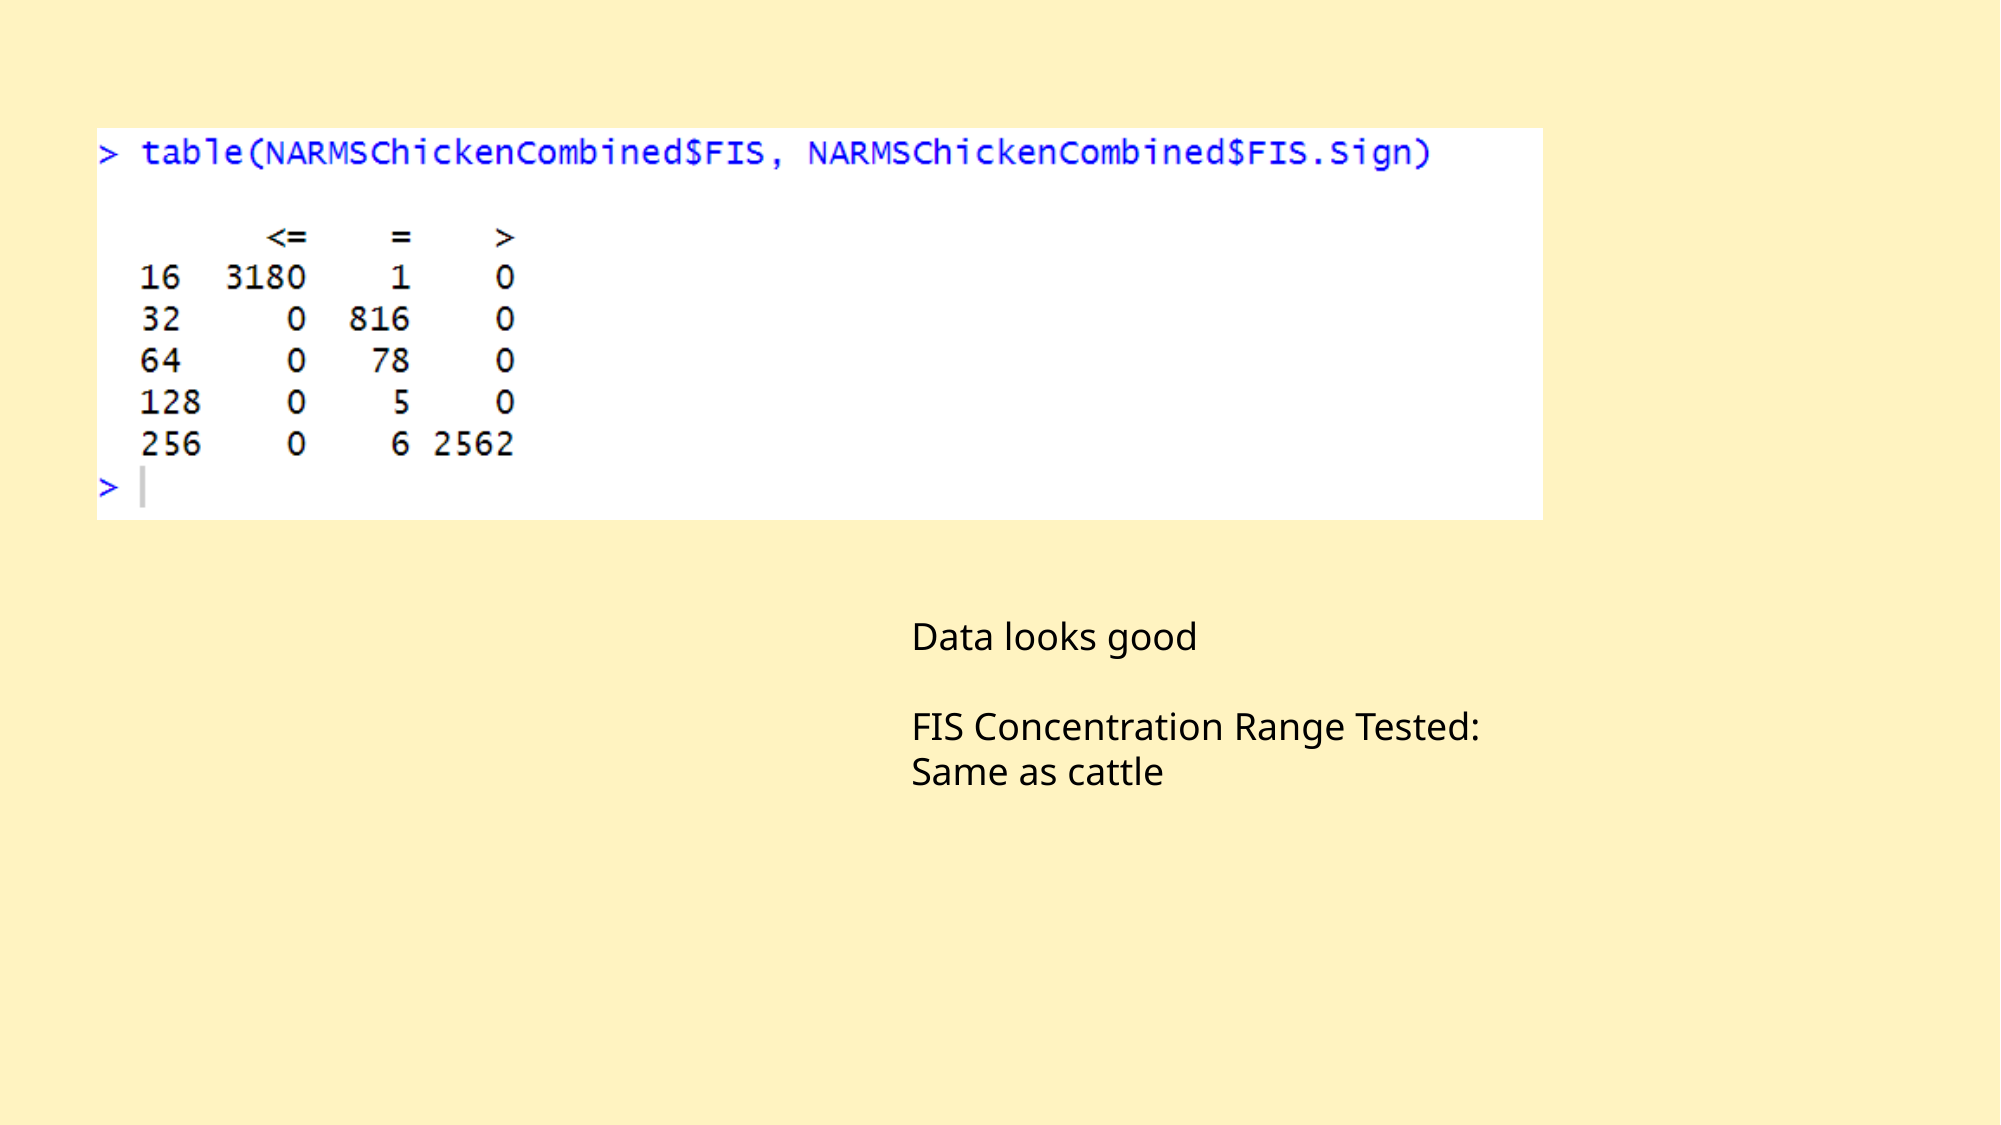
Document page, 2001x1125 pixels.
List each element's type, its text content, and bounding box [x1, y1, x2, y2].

picture [96, 127, 1544, 520]
text_box Data looks good FIS Concentration Range Tested: Same as cattle [896, 605, 1644, 801]
